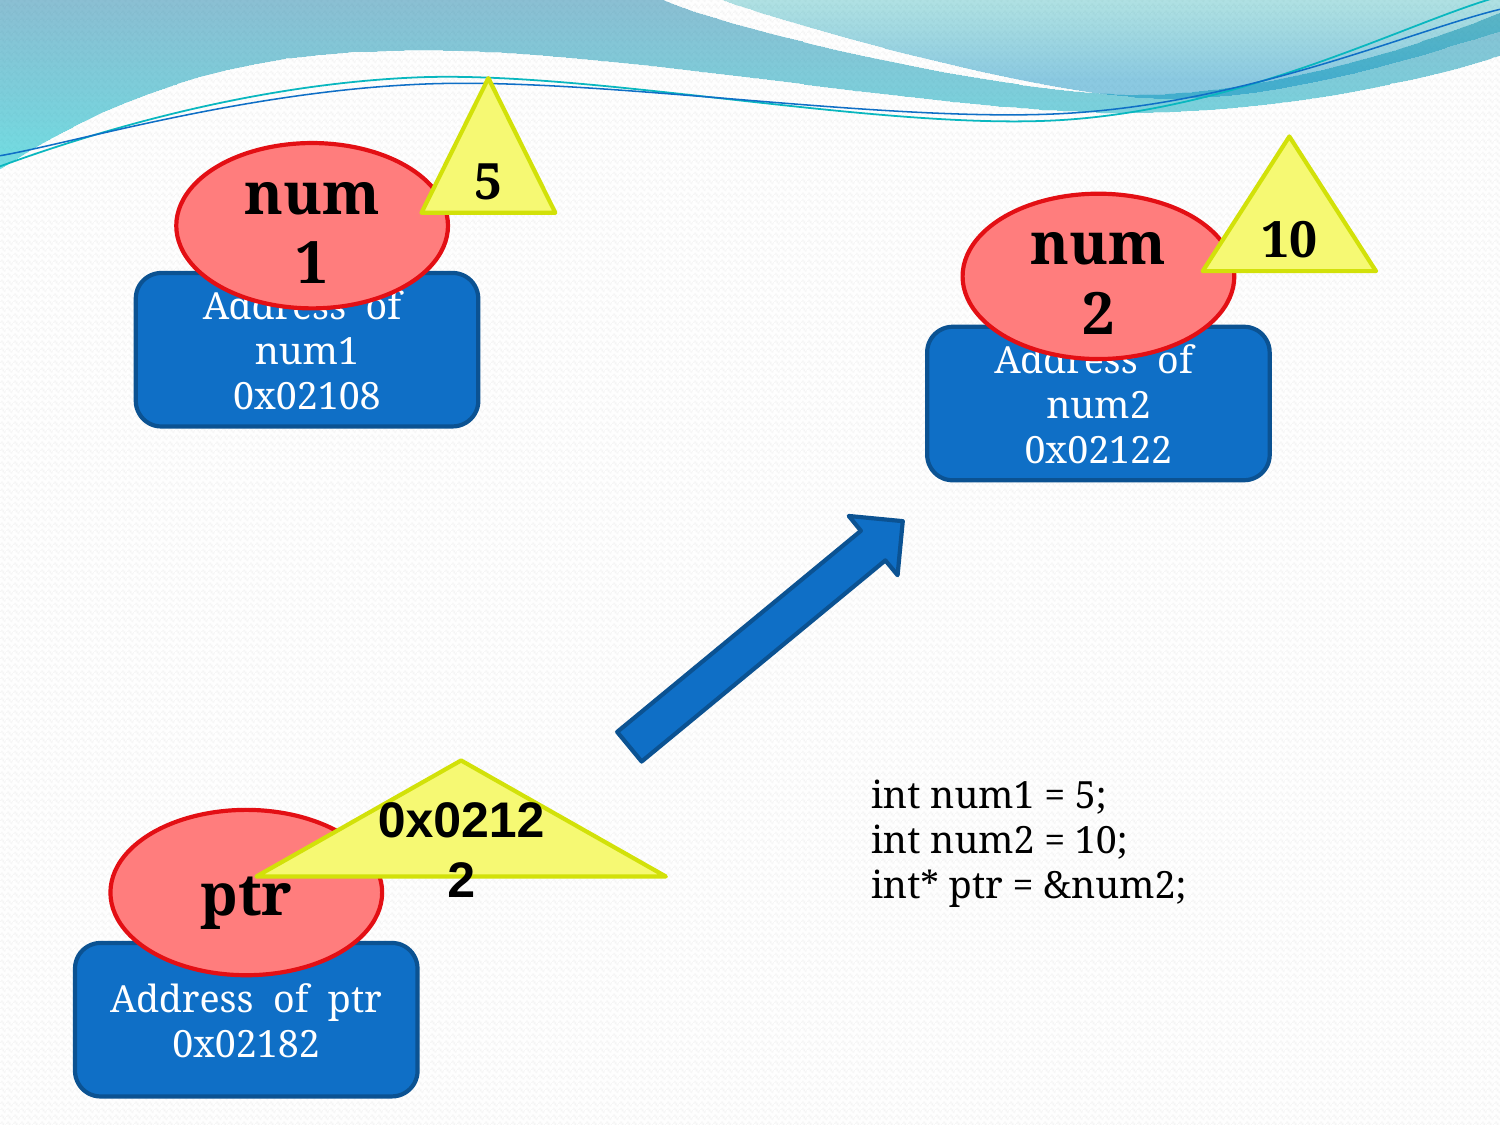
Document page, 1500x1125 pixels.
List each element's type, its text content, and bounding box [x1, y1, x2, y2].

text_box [135, 77, 556, 427]
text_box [74, 760, 667, 1097]
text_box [926, 136, 1377, 481]
text_box [615, 513, 905, 759]
text_box int num1 = 5; int num2 = 10; int* ptr = &num2; [856, 763, 1258, 913]
